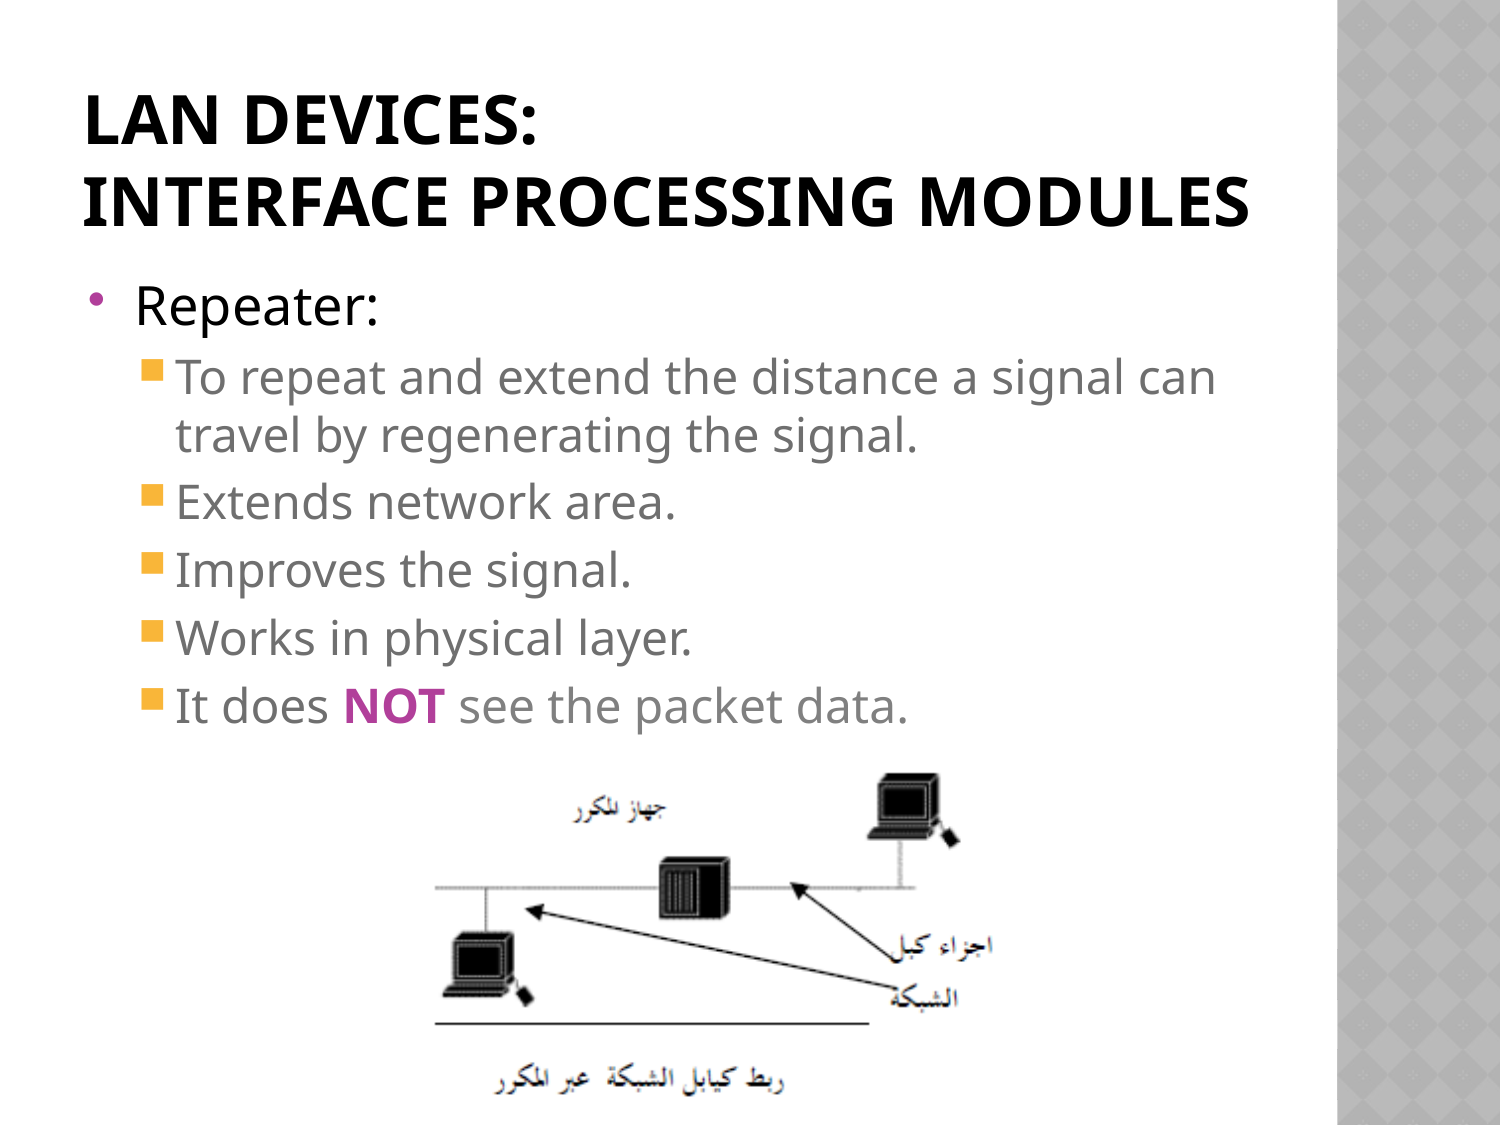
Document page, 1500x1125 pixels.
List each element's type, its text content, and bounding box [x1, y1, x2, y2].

picture [387, 747, 1038, 1113]
list Repeater: To repeat and extend the distance a signal can travel by regenerating the signal. Extends network area. Improves the signal. Works in physical layer. It does NOT see the packet data. [75, 264, 1263, 1059]
title LAN devices: interface processing Modules [75, 52, 1263, 240]
